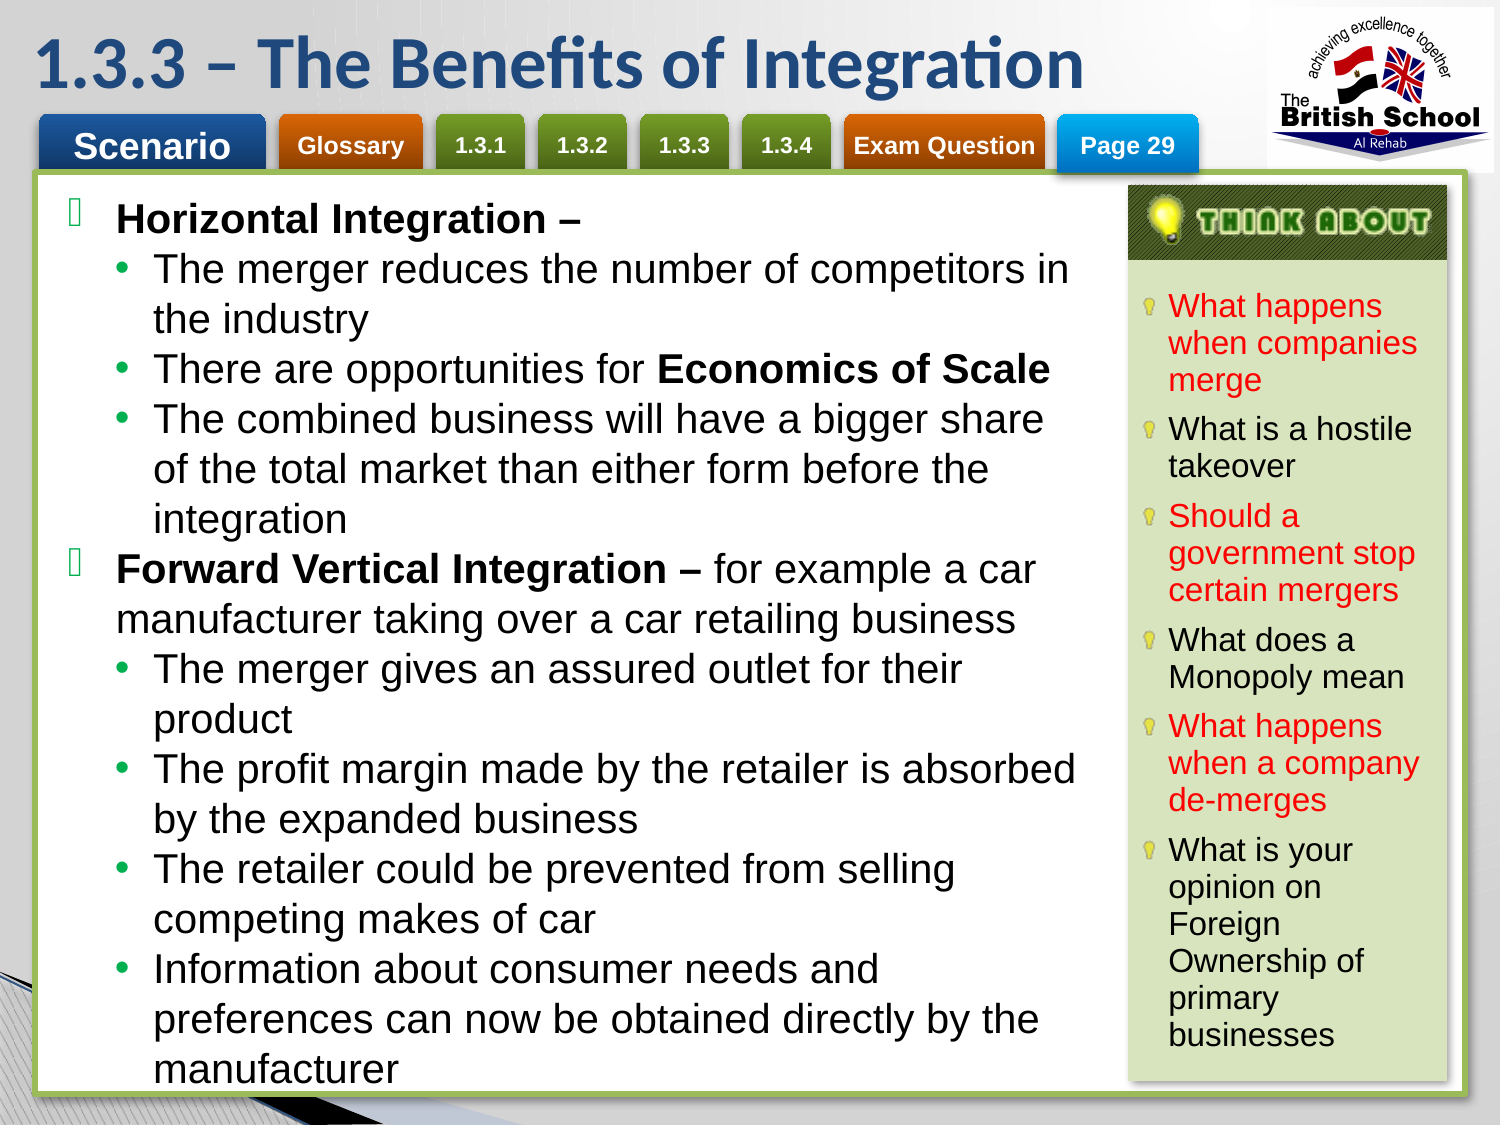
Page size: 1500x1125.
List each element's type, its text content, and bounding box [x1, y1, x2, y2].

picture [1139, 627, 1159, 652]
table_cell What happens when companies merge What is a hostile takeover Should a government stop certain mergers What does a Monopoly mean What happens when a company de-merges What is your opinion on Foreign Ownership of primary businesses [1128, 260, 1447, 1081]
title 1.3.3 – The Benefits of Integration [17, 7, 1282, 110]
picture [1139, 714, 1159, 738]
picture [1267, 7, 1495, 173]
picture [1139, 837, 1159, 862]
table_header [1128, 185, 1447, 260]
picture [1139, 504, 1159, 528]
picture [281, 1114, 303, 1125]
picture [1139, 417, 1159, 441]
picture [1139, 294, 1159, 318]
text_box Page 29 [1057, 114, 1199, 173]
picture [1146, 191, 1436, 252]
text_box Horizontal Integration – The merger reduces the number of competitors in the industry There are opportunities for Economics of Scale The combined business will have a bigger share of the total market than either form before the integration Forward Vertical Integration – for example a car manufacturer taking over a car retailing business The merger gives an assured outlet for their product The profit margin made by the retailer is absorbed by the expanded business The retailer could be prevented from selling competing makes of car Information about consumer needs and preferences can now be obtained directly by the manufacturer [53, 184, 1105, 1100]
